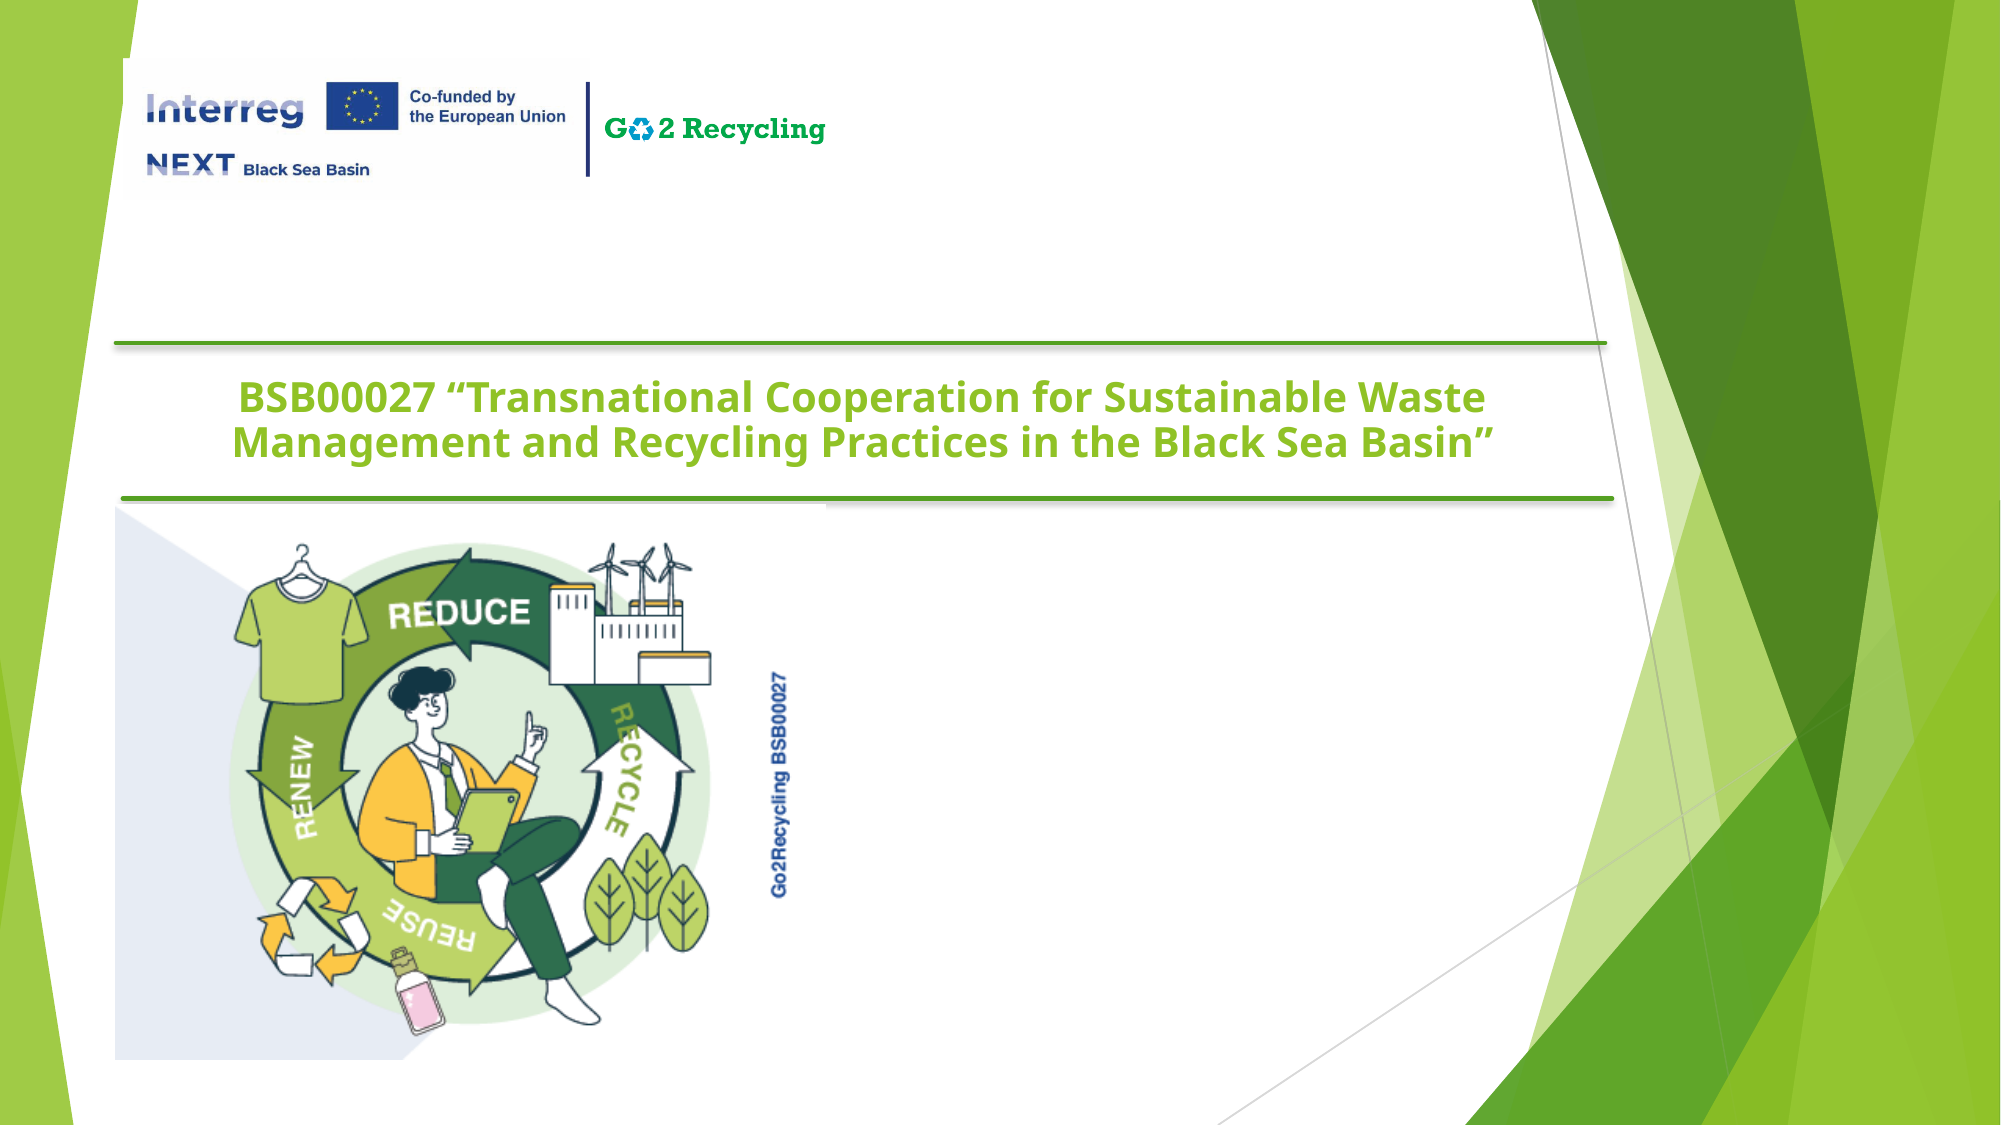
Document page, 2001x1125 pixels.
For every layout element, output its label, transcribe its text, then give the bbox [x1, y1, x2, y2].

text_box BSB00027 “Transnational Cooperation for Sustainable Waste Management and Recycling Practices in the Black Sea Basin” [112, 283, 1613, 474]
picture [122, 57, 826, 212]
picture [115, 504, 826, 1060]
